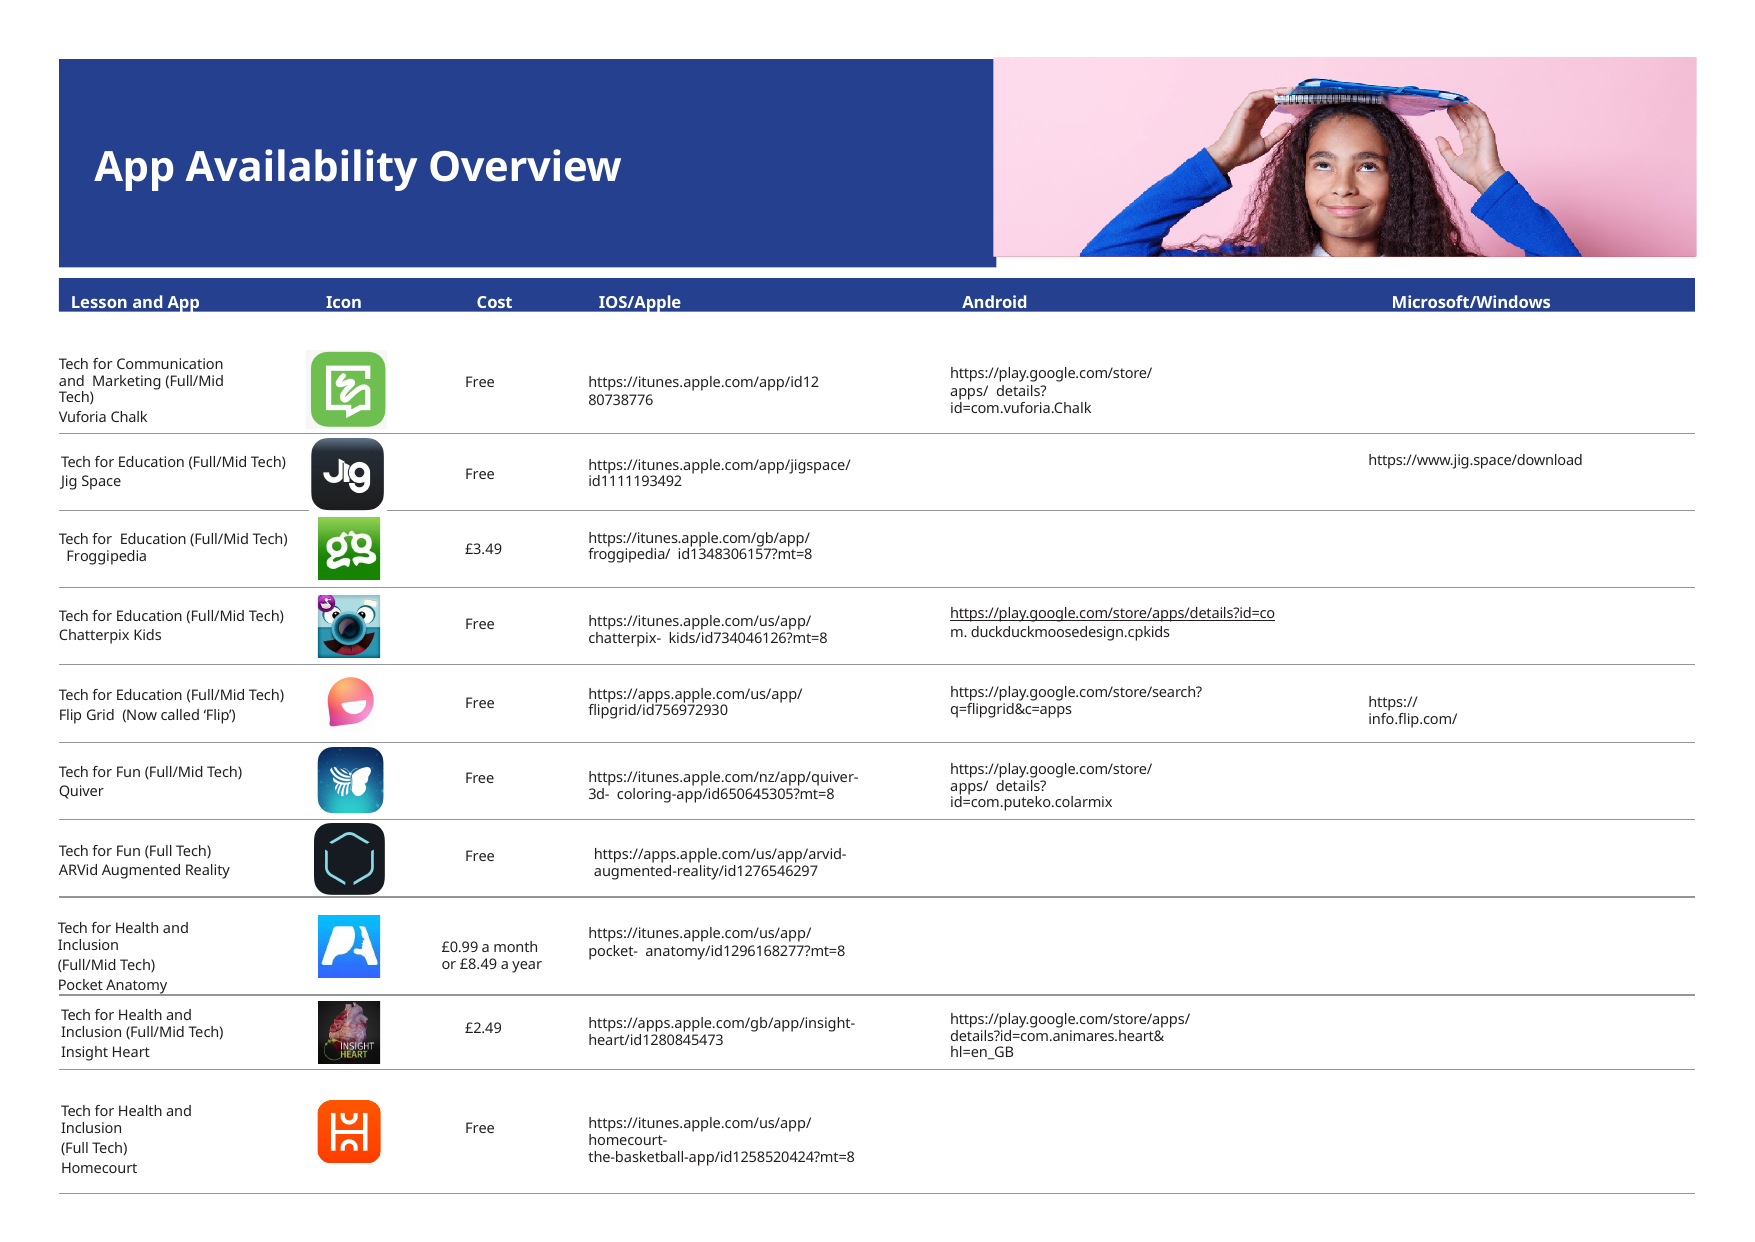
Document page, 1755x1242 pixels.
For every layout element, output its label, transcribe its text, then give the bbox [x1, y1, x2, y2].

text_box Tech for Health and Inclusion (Full Tech) Homecourt [59, 1098, 251, 1177]
text_box https://apps.apple.com/us/app/arvid-augmented-reality/id1276546297 [577, 838, 878, 887]
text_box https://info.flip.com/ [1366, 690, 1500, 728]
picture [316, 674, 378, 733]
text_box https://play.google.com/store/search?q=flipgrid&c=apps [948, 680, 1278, 718]
text_box Free [462, 767, 578, 787]
text_box https://itunes.apple.com/us/app/pocket- anatomy/id1296168277?mt=8 [586, 921, 856, 959]
text_box https://play.google.com/store/apps/ details?id=com.puteko.colarmix [948, 757, 1189, 811]
text_box Free [462, 1116, 496, 1137]
text_box https://play.google.com/store/apps/ details?id=com.vuforia.Chalk [948, 361, 1189, 416]
picture [305, 350, 387, 429]
title App Availability Overview [59, 59, 997, 268]
text_box Tech for Communication and Marketing (Full/Mid Tech) Vuforia Chalk [56, 352, 248, 426]
picture [314, 746, 385, 814]
text_box [317, 1100, 381, 1163]
text_box https://itunes.apple.com/nz/app/quiver-3d- coloring-app/id650645305?mt=8 [586, 765, 875, 803]
text_box Tech for Fun (Full Tech) ARVid Augmented Reality [56, 839, 236, 879]
text_box Tech for Fun (Full/Mid Tech) Quiver [56, 760, 278, 800]
text_box https://www.jig.space/download [1366, 448, 1619, 469]
text_box Tech for Education (Full/Mid Tech) Flip Grid (Now called ‘Flip’) [56, 683, 290, 723]
text_box Lesson and App Icon Cost IOS/Apple Android Microsoft/Windows [58, 278, 1695, 312]
text_box Free [462, 844, 496, 864]
picture [313, 823, 386, 896]
text_box [993, 57, 1697, 257]
text_box Free [462, 462, 496, 483]
text_box https://apps.apple.com/us/app/flipgrid/id756972930 [586, 682, 857, 719]
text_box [58, 994, 1696, 1071]
text_box https://itunes.apple.com/app/id12 80738776 [586, 370, 880, 408]
text_box Free [462, 371, 496, 391]
text_box https://itunes.apple.com/app/jigspace/id1111193492 [586, 453, 875, 490]
text_box Tech for Education (Full/Mid Tech) Jig Space [59, 450, 292, 490]
picture [309, 436, 387, 512]
text_box https://itunes.apple.com/us/app/homecourt- the-basketball-app/id1258520424?mt=8 [586, 1111, 884, 1166]
text_box Tech for Health and Inclusion (Full/Mid Tech) Pocket Anatomy [55, 916, 248, 994]
text_box £0.99 a month or £8.49 a year [439, 935, 553, 973]
text_box [318, 915, 381, 978]
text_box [58, 510, 1696, 666]
text_box Free [462, 691, 496, 712]
